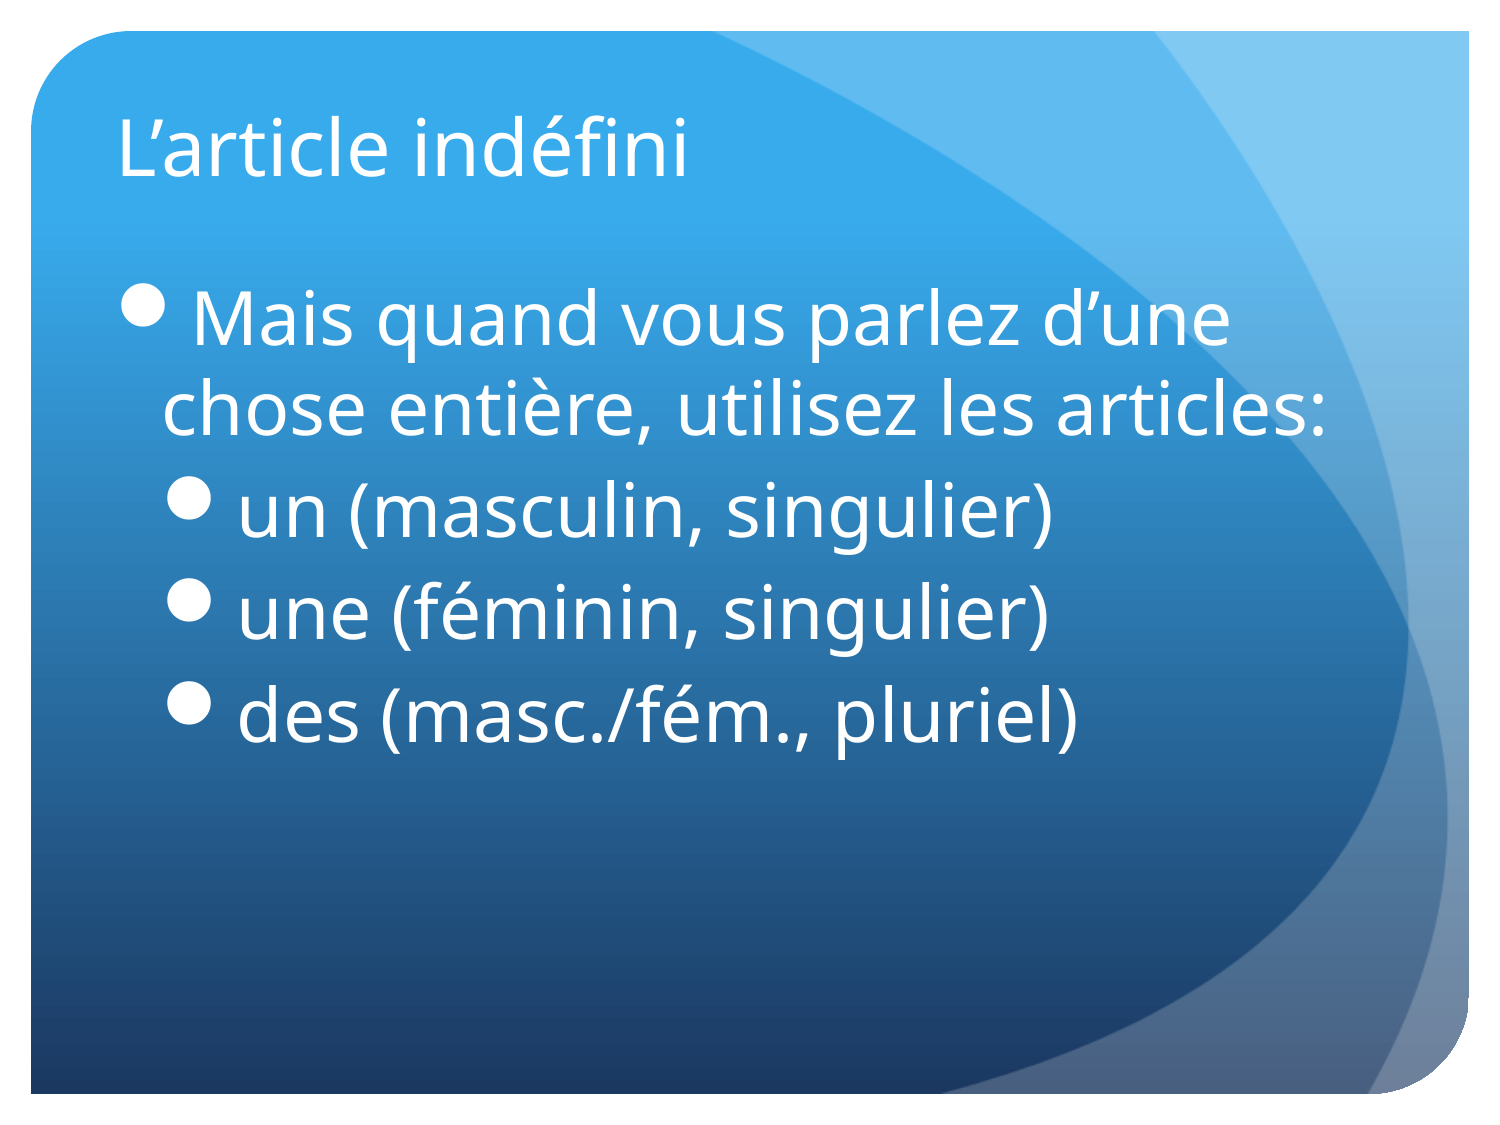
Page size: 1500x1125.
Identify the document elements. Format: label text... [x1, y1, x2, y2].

list Mais quand vous parlez d’une chose entière, utilisez les articles: un (masculin, singulier) une (féminin, singulier) des (masc./fém., pluriel) [100, 262, 1438, 1000]
title L’article indéfini [100, 37, 1438, 200]
picture [24, 30, 1473, 1094]
